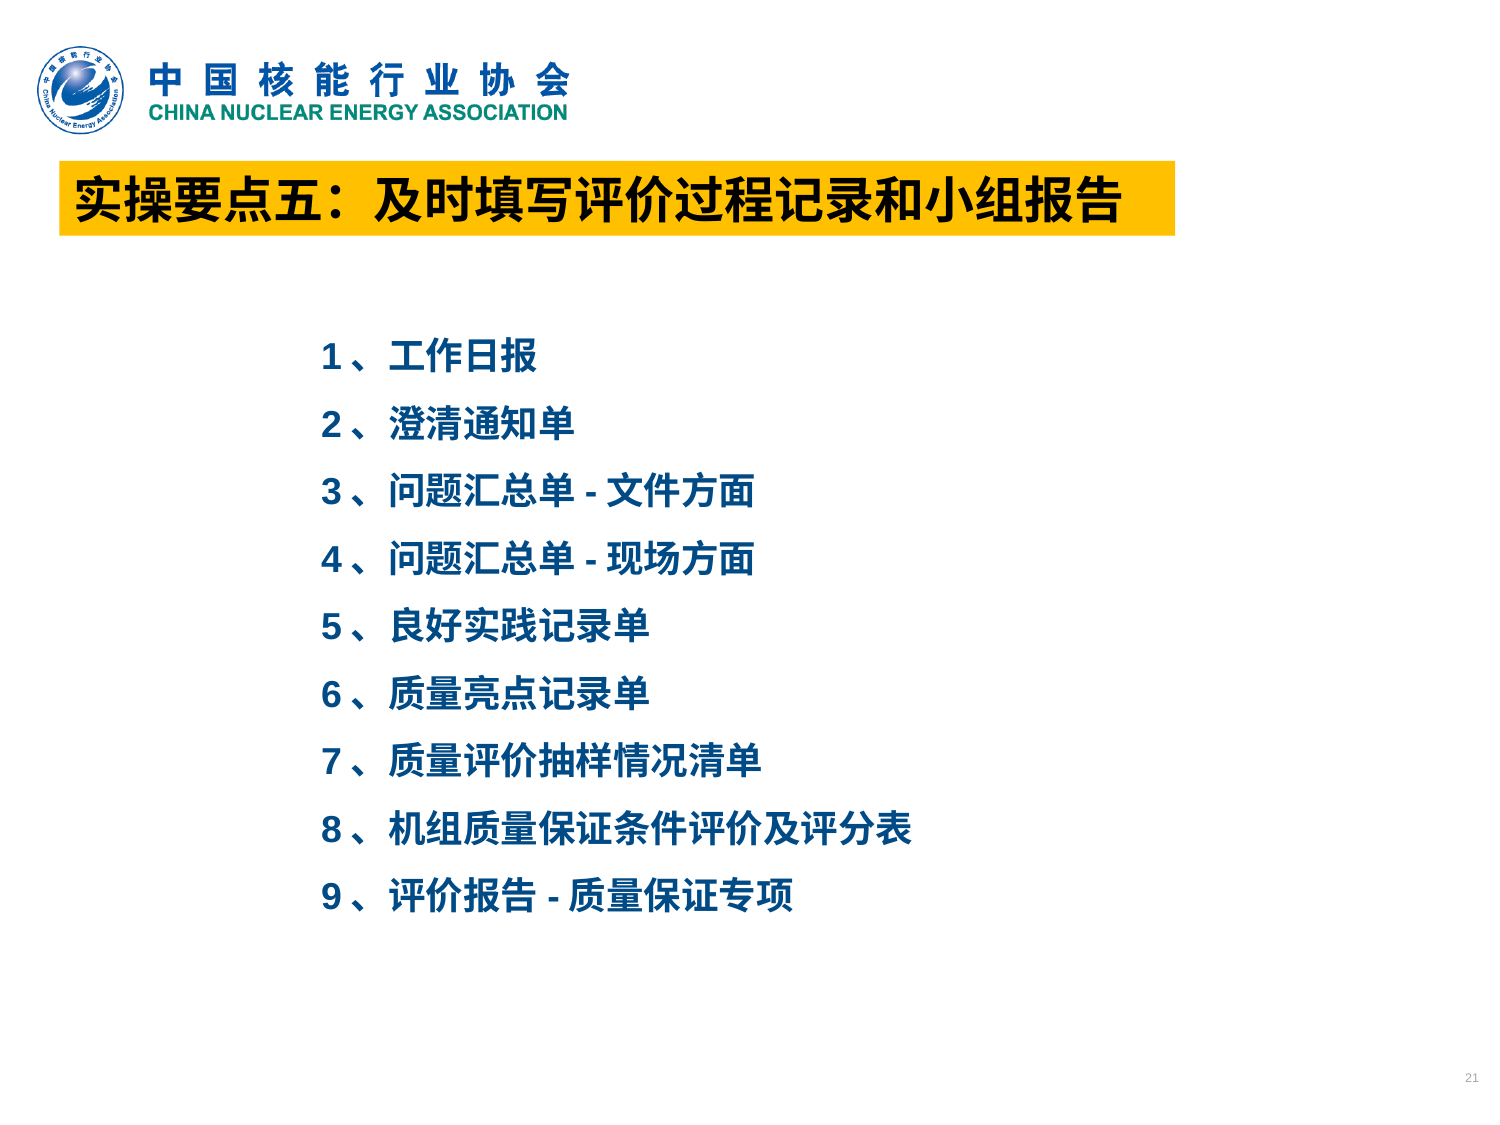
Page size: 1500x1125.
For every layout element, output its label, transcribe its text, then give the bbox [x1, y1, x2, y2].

picture [32, 42, 573, 138]
slide_number 21 [1144, 1047, 1495, 1107]
text_box 实操要点五：及时填写评价过程记录和小组报告 [59, 160, 1176, 236]
text_box 1、工作日报 2、澄清通知单 3、问题汇总单-文件方面 4、问题汇总单-现场方面 5、良好实践记录单 6、质量亮点记录单 7、质量评价抽样情况清单 8、机组质量保证条件评价及评分表 9、评价报告-质量保证专项 [306, 302, 929, 1015]
